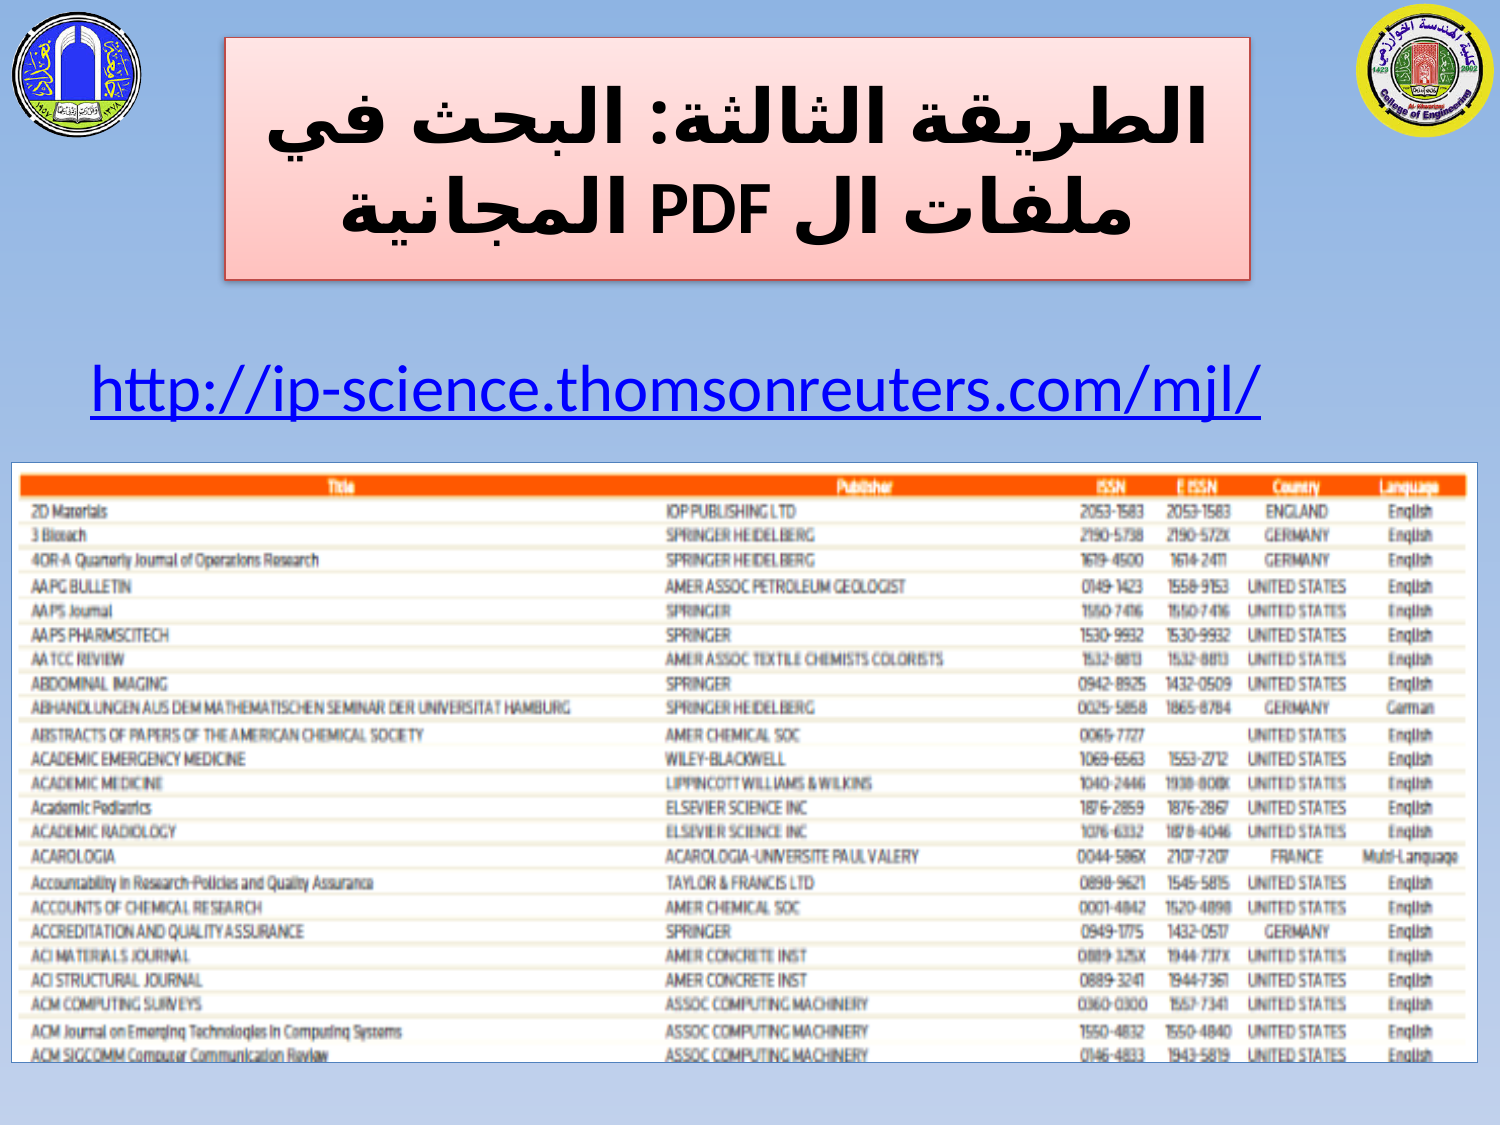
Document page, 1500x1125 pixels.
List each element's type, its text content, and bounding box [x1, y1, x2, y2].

picture [1355, 3, 1495, 138]
list http://ip-science.thomsonreuters.com/mjl/ [75, 337, 1425, 443]
picture [11, 462, 1479, 1063]
title الطريقة الثالثة: البحث في ملفات ال PDF المجانية [224, 37, 1251, 281]
picture [11, 11, 142, 138]
